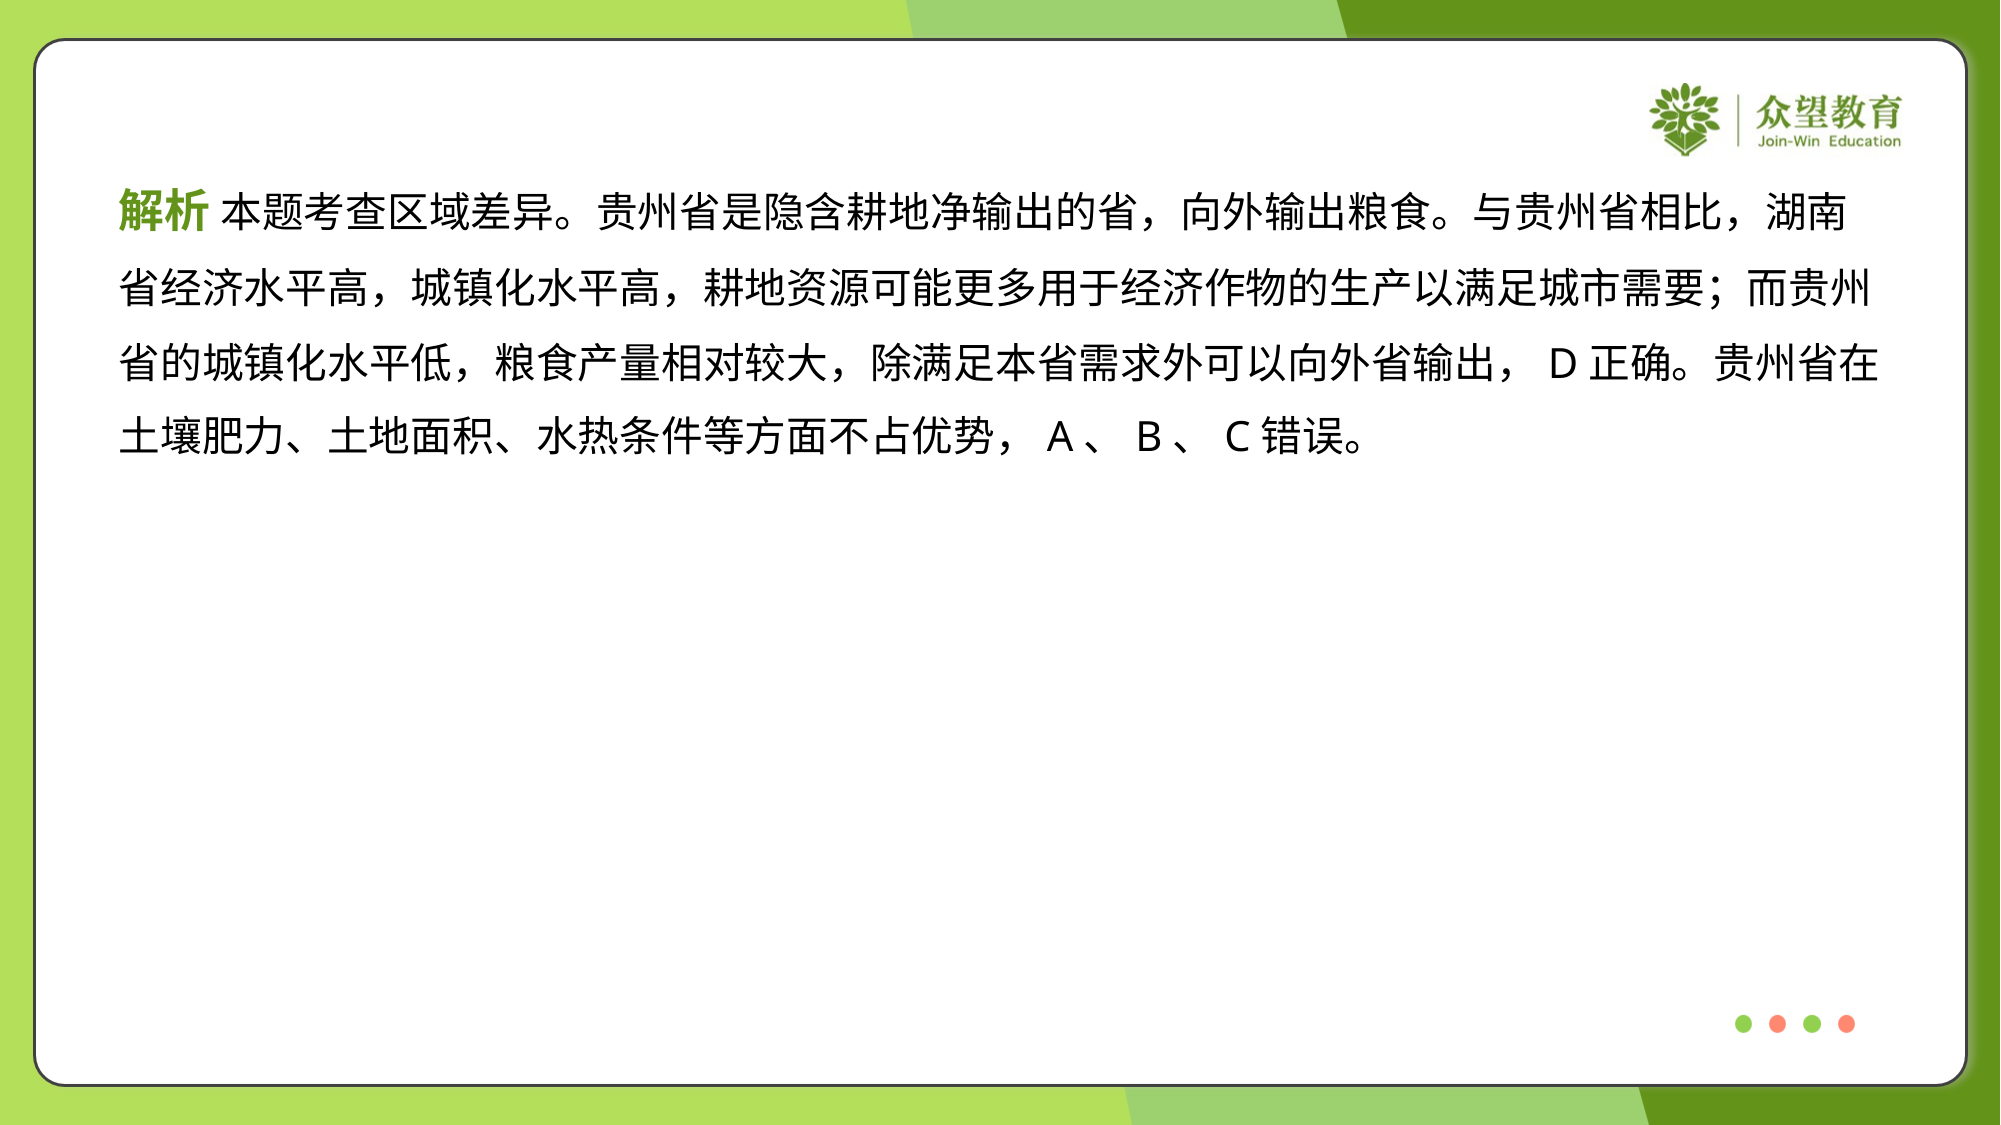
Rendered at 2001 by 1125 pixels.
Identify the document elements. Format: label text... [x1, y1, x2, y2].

picture [0, 0, 2000, 1125]
text_box 解析 本题考查区域差异。贵州省是隐含耕地净输出的省，向外输出粮食。与贵州省相比，湖南 省经济水平高，城镇化水平高，耕地资源可能更多用于经济作物的生产以满足城市需要；而贵州 省的城镇化水平低，粮食产量相对较大，除满足本省需求外可以向外省输出，D正确。贵州省在 土壤肥力、土地面积、水热条件等方面不占优势，A、B、C错误。 [118, 159, 1883, 452]
